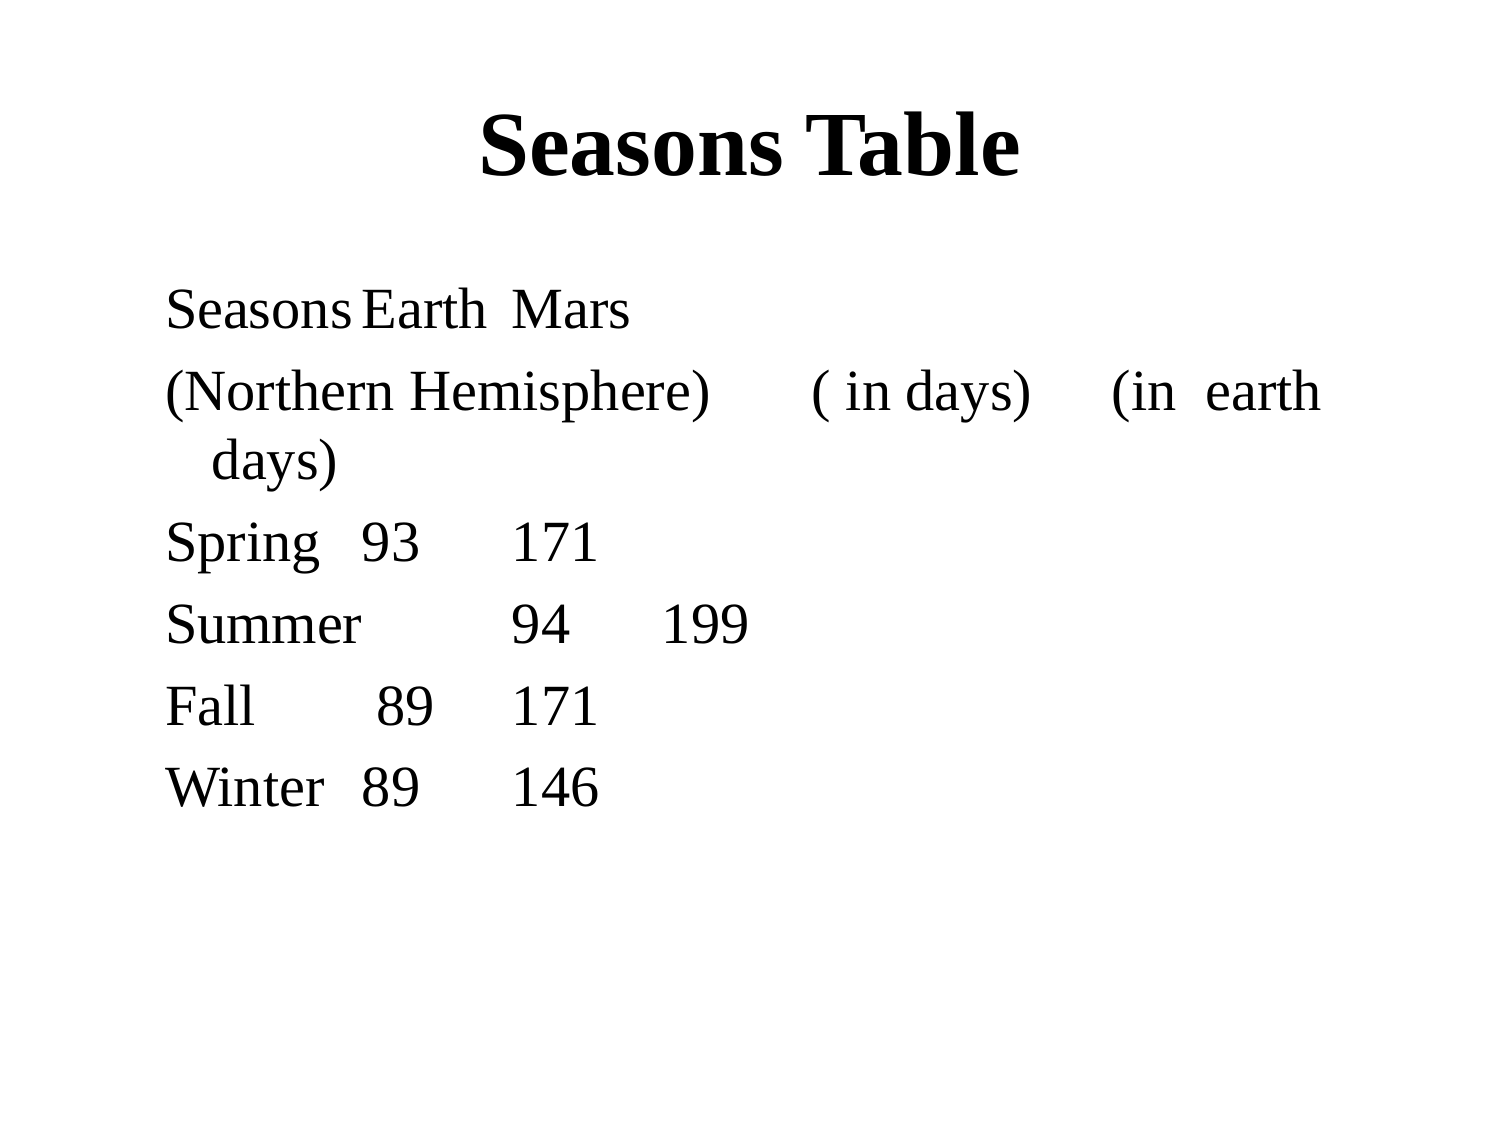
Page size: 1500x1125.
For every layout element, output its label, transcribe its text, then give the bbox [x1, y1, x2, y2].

list Seasons Earth Mars (Northern Hemisphere) ( in days) (in earth days) Spring 93 171 Summer 94 199 Fall 89 171 Winter 89 146 [75, 262, 1425, 1005]
title Seasons Table [75, 45, 1425, 233]
